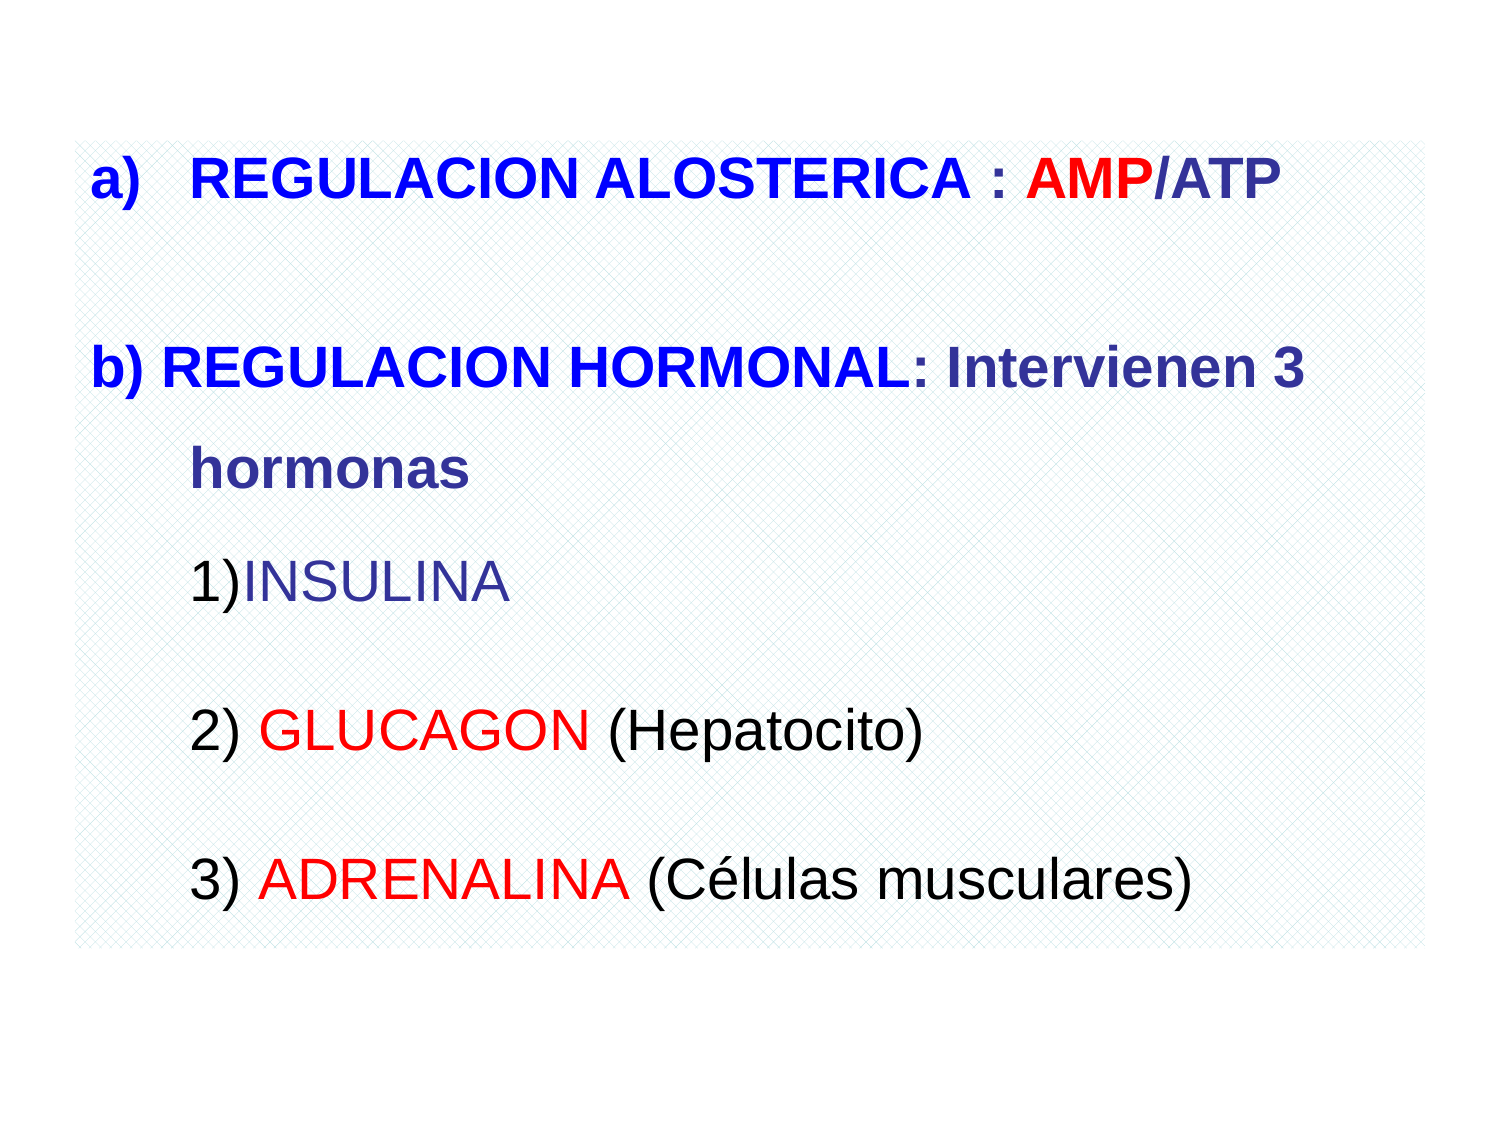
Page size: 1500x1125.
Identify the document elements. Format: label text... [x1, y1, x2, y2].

list REGULACION ALOSTERICA : AMP/ATP b) REGULACION HORMONAL: Intervienen 3 hormonas 1)INSULINA 2) GLUCAGON (Hepatocito) 3) ADRENALINA (Células musculares) [74, 140, 1426, 949]
